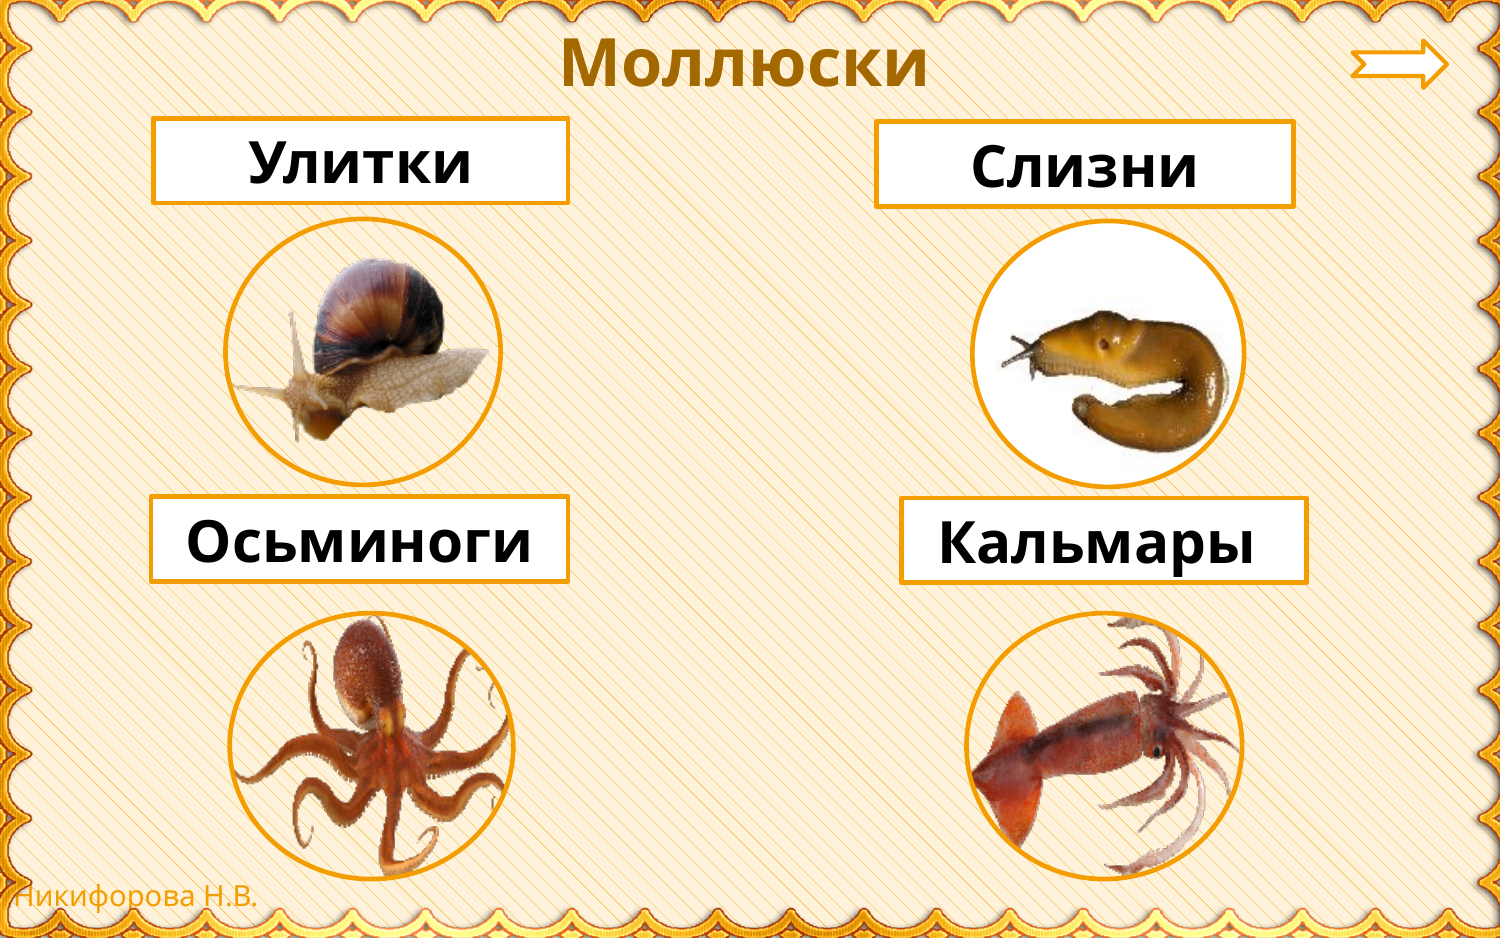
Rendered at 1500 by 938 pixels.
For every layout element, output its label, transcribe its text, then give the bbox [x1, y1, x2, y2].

text_box Улитки [153, 118, 569, 203]
picture [0, 0, 1500, 938]
text_box Слизни [876, 121, 1294, 207]
text_box Моллюски [151, 11, 1339, 107]
text_box Кальмары [901, 497, 1307, 583]
text_box [1350, 38, 1450, 90]
text_box Осьминоги [151, 496, 569, 582]
